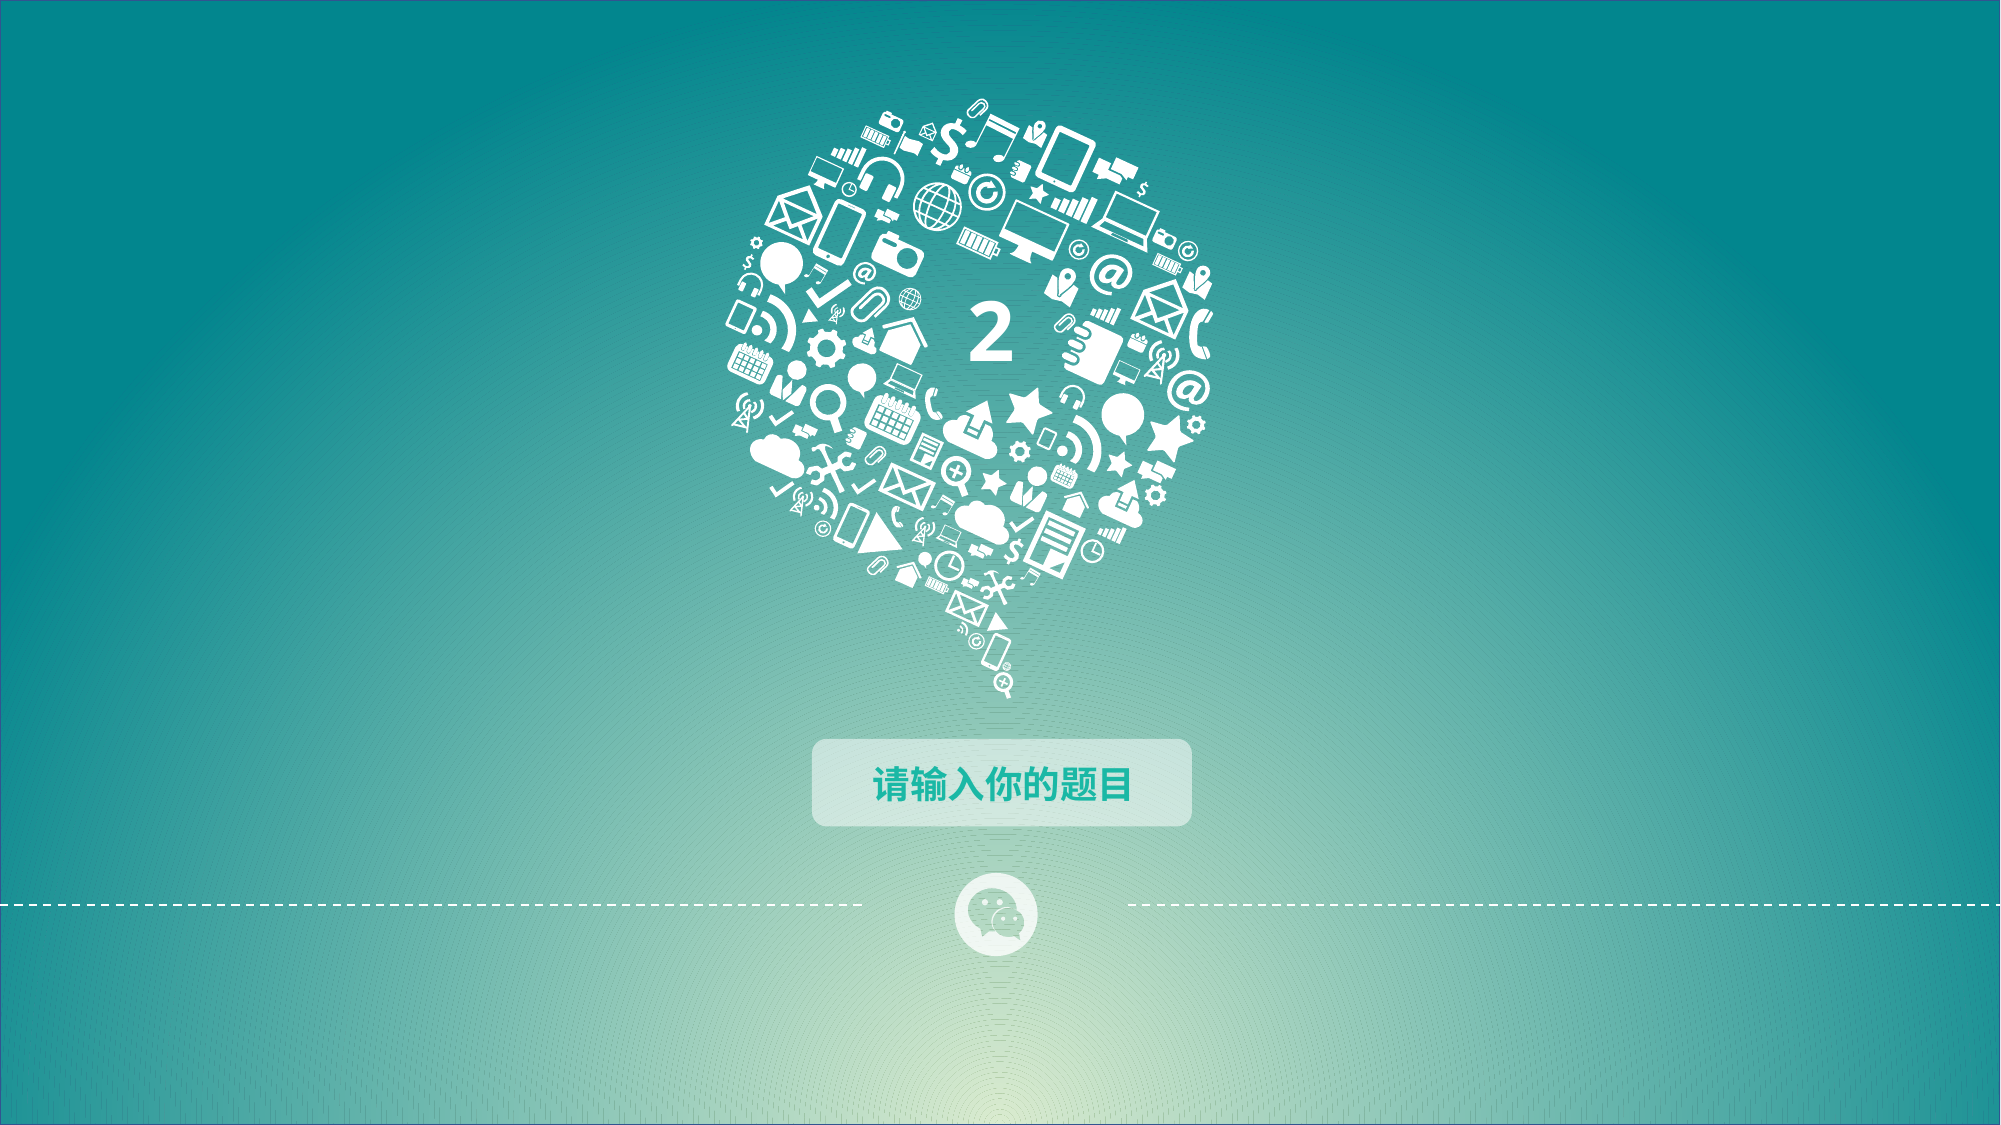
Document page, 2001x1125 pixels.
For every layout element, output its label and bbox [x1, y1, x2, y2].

text_box [811, 738, 1192, 827]
text_box [953, 871, 1039, 958]
text_box [729, 95, 1217, 697]
